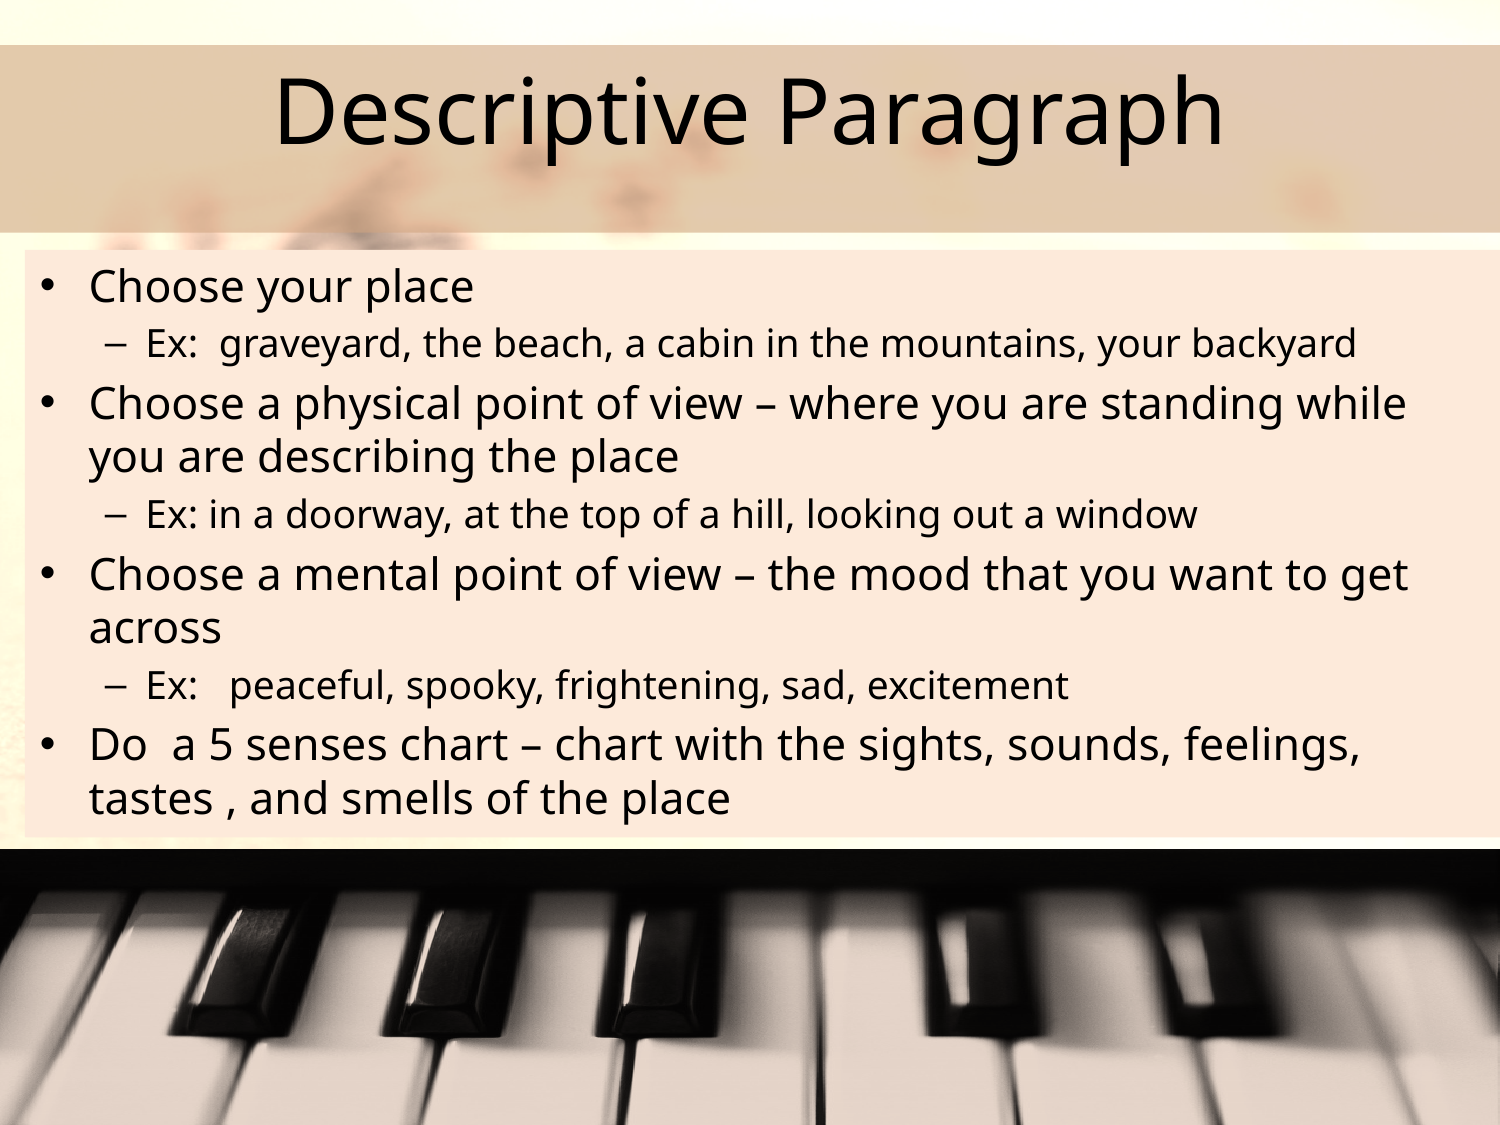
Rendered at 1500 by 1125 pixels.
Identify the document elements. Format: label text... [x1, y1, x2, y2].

title Descriptive Paragraph [0, 45, 1500, 233]
list Choose your place Ex: graveyard, the beach, a cabin in the mountains, your backyard Choose a physical point of view – where you are standing while you are describing the place Ex: in a doorway, at the top of a hill, looking out a window Choose a mental point of view – the mood that you want to get across Ex: peaceful, spooky, frightening, sad, excitement Do a 5 senses chart – chart with the sights, sounds, feelings, tastes , and smells of the place [24, 249, 1500, 838]
